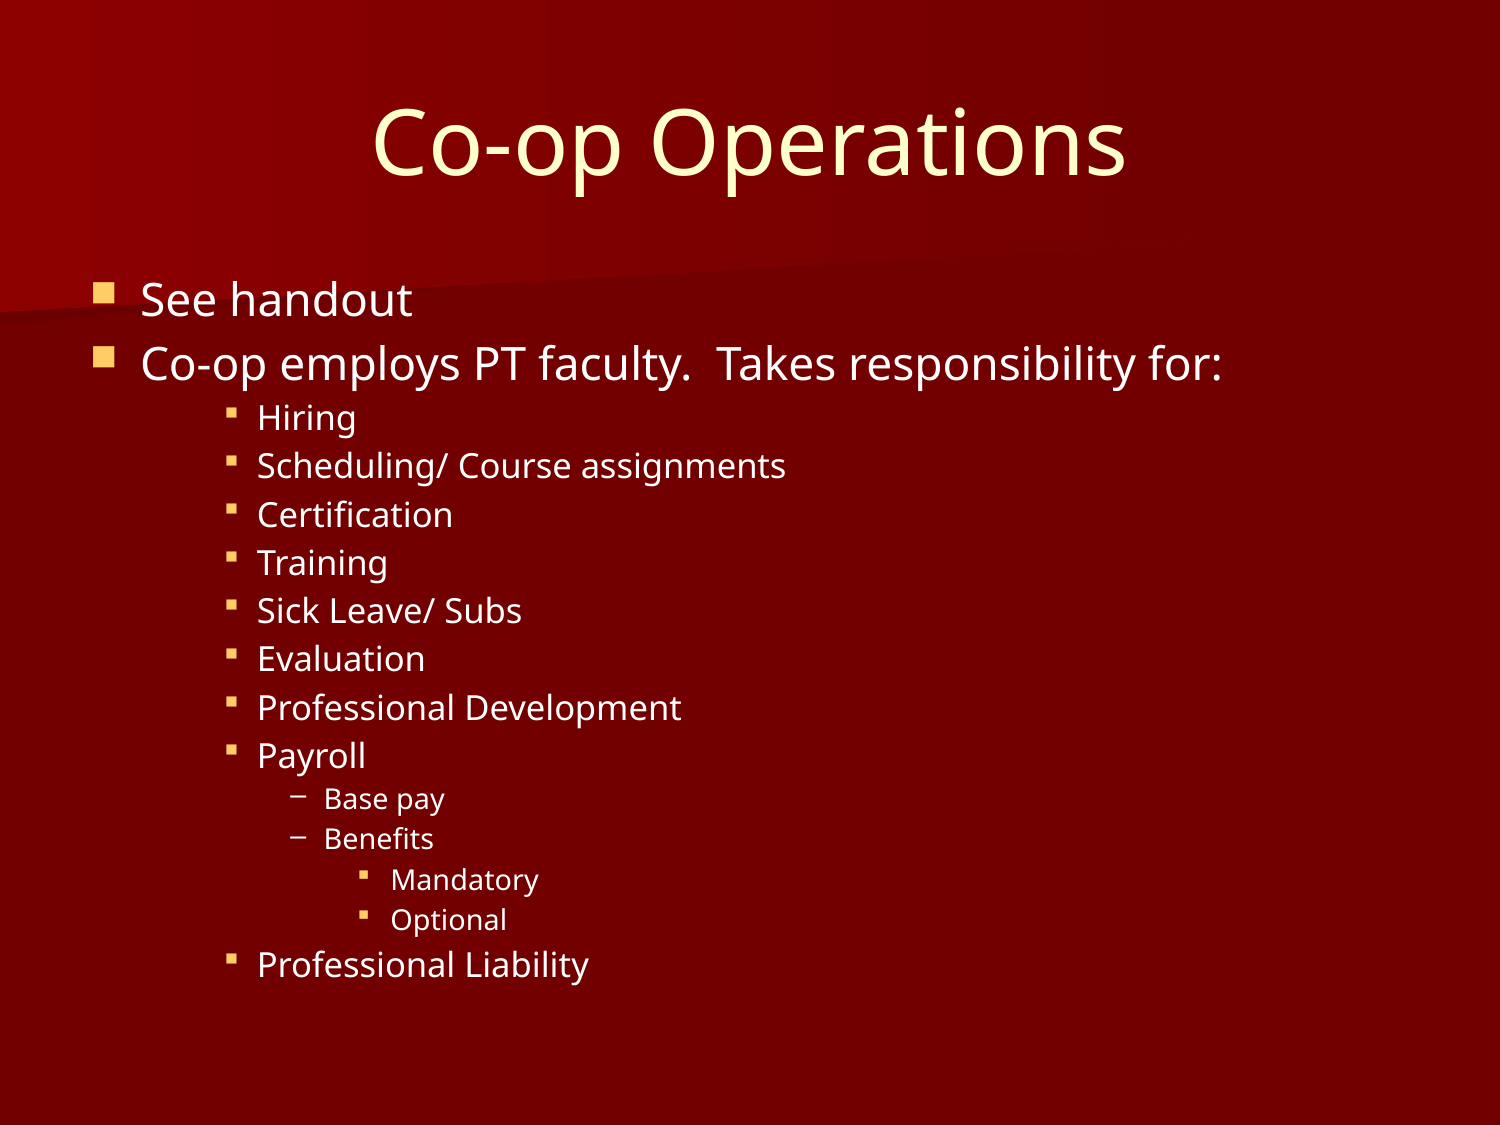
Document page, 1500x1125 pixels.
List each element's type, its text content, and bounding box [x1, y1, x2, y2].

title Co-op Operations [75, 45, 1425, 233]
list See handout Co-op employs PT faculty. Takes responsibility for: Hiring Scheduling/ Course assignments Certification Training Sick Leave/ Subs Evaluation Professional Development Payroll Base pay Benefits Mandatory Optional Professional Liability [75, 262, 1425, 1000]
